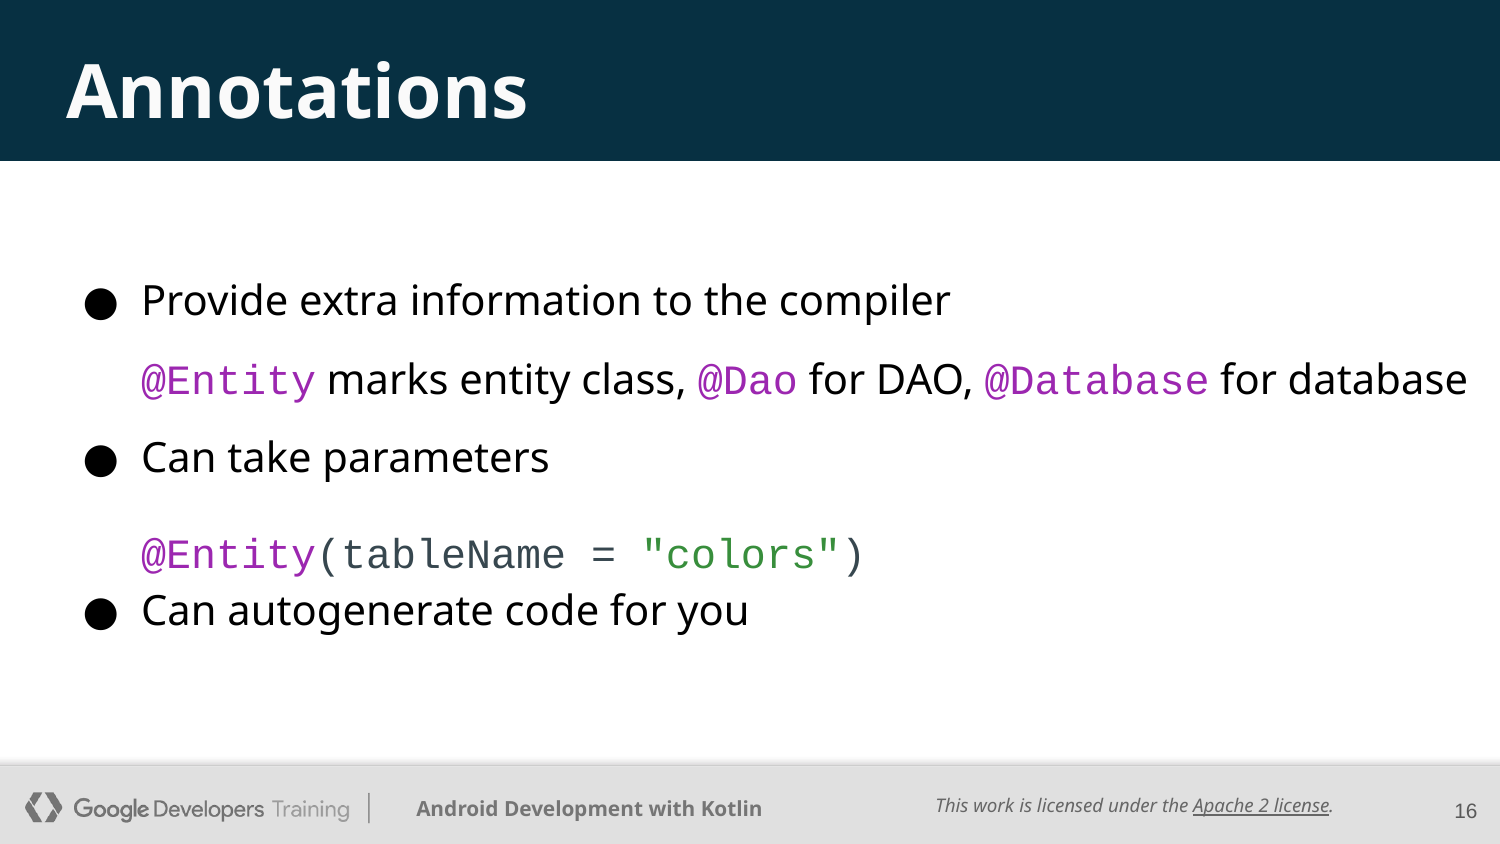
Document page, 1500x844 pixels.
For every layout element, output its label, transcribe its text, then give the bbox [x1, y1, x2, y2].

list Provide extra information to the compiler @Entity marks entity class, @Dao for DAO, @Database for database Can take parameters @Entity(tableName = "colors") Can autogenerate code for you [51, 251, 1500, 668]
picture [0, 161, 1500, 844]
title Annotations [51, 28, 1449, 122]
slide_number ‹#› [1402, 777, 1493, 842]
